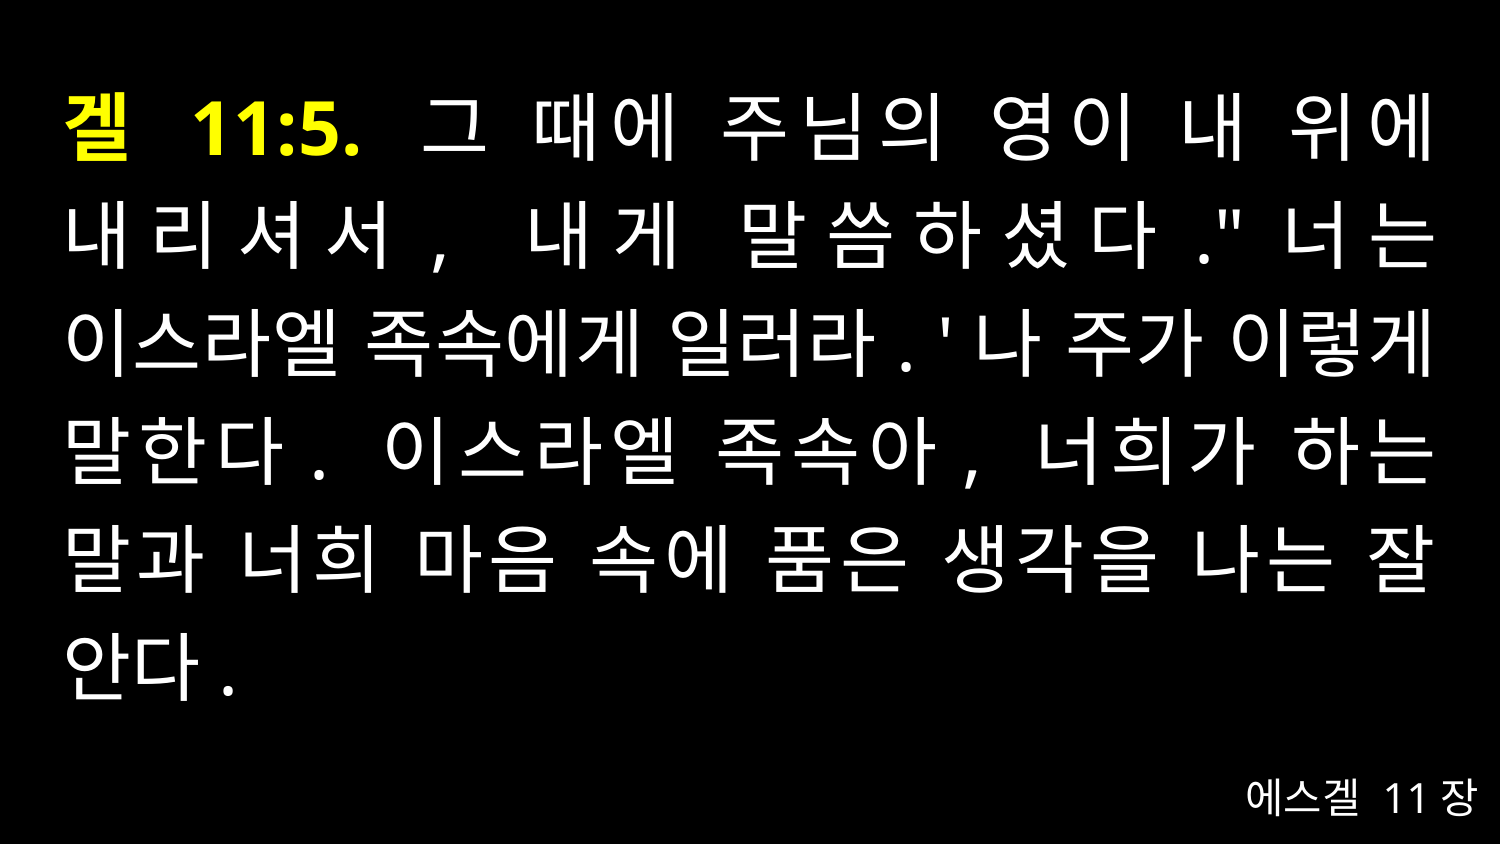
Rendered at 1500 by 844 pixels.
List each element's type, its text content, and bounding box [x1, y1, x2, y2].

title 겔 11:5. 그 때에 주님의 영이 내 위에 내리셔서, 내게 말씀하셨다."너는 이스라엘 족속에게 일러라. '나 주가 이렇게 말한다. 이스라엘 족속아, 너희가 하는 말과 너희 마음 속에 품은 생각을 나는 잘 안다. [0, 0, 1500, 844]
subtitle 에스겔 11장 [916, 770, 1500, 844]
